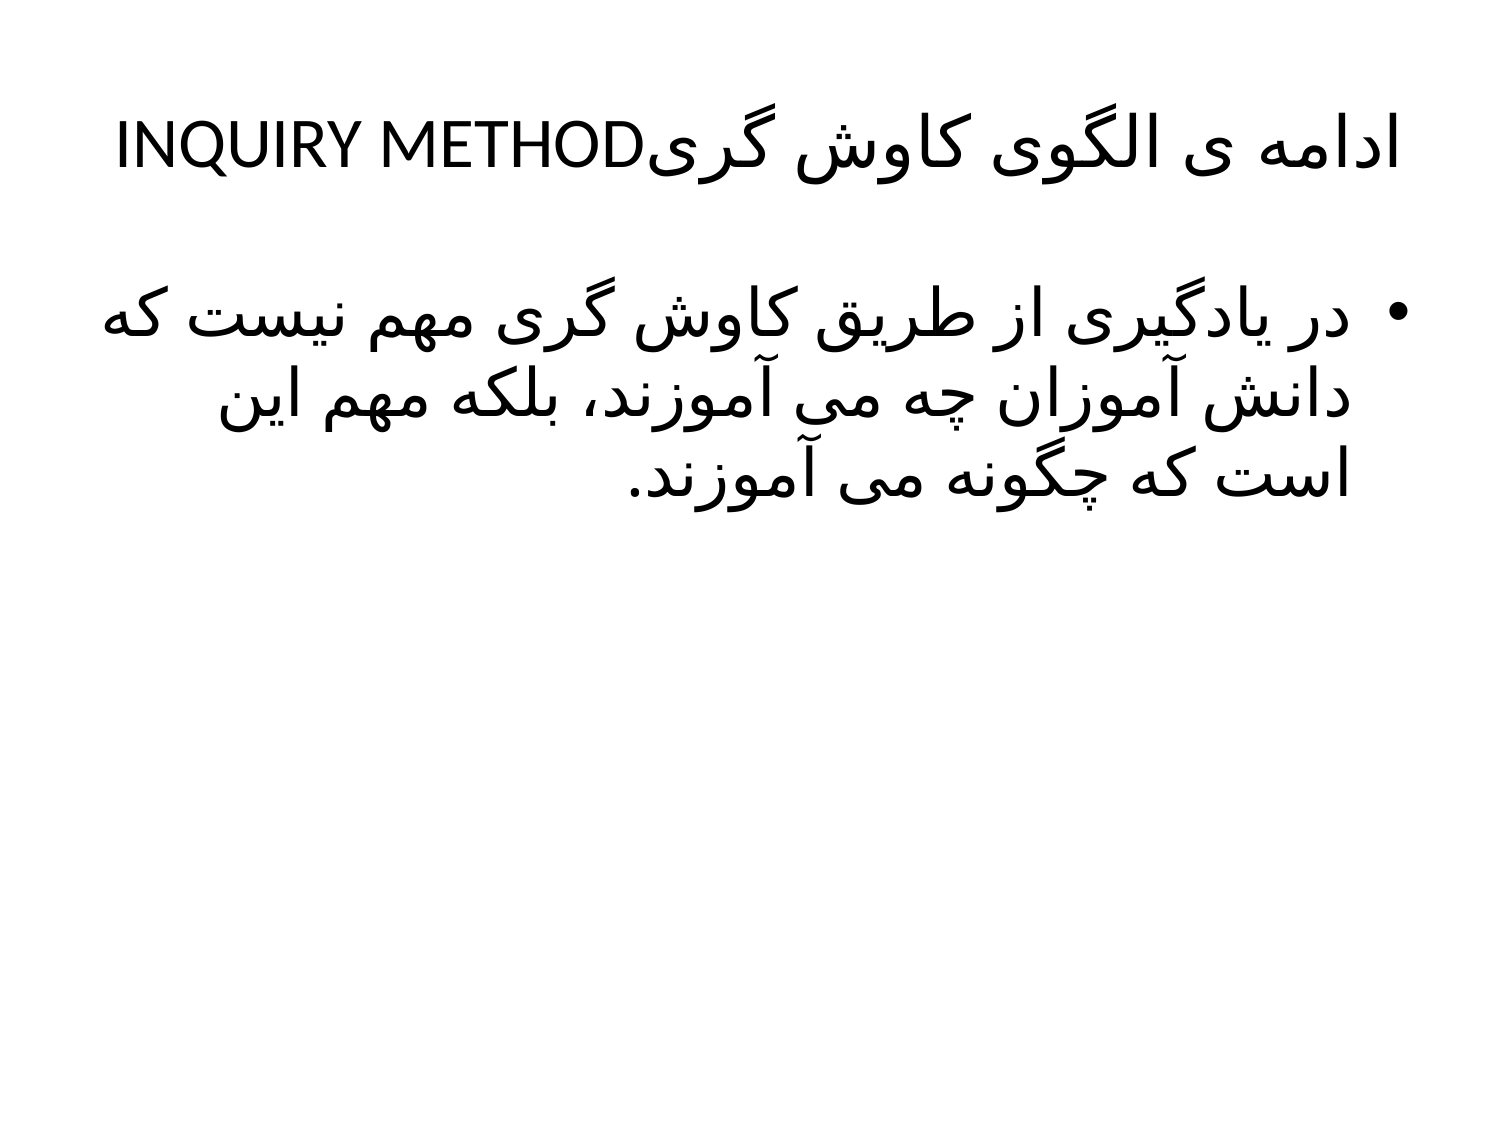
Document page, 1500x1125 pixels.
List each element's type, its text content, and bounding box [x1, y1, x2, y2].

list در یادگیری از طریق کاوش گری مهم نیست که دانش آموزان چه می آموزند، بلکه مهم این است که چگونه می آموزند. [75, 262, 1425, 1005]
title ادامه ی الگوی کاوش گریINQUIRY METHOD [75, 45, 1425, 233]
